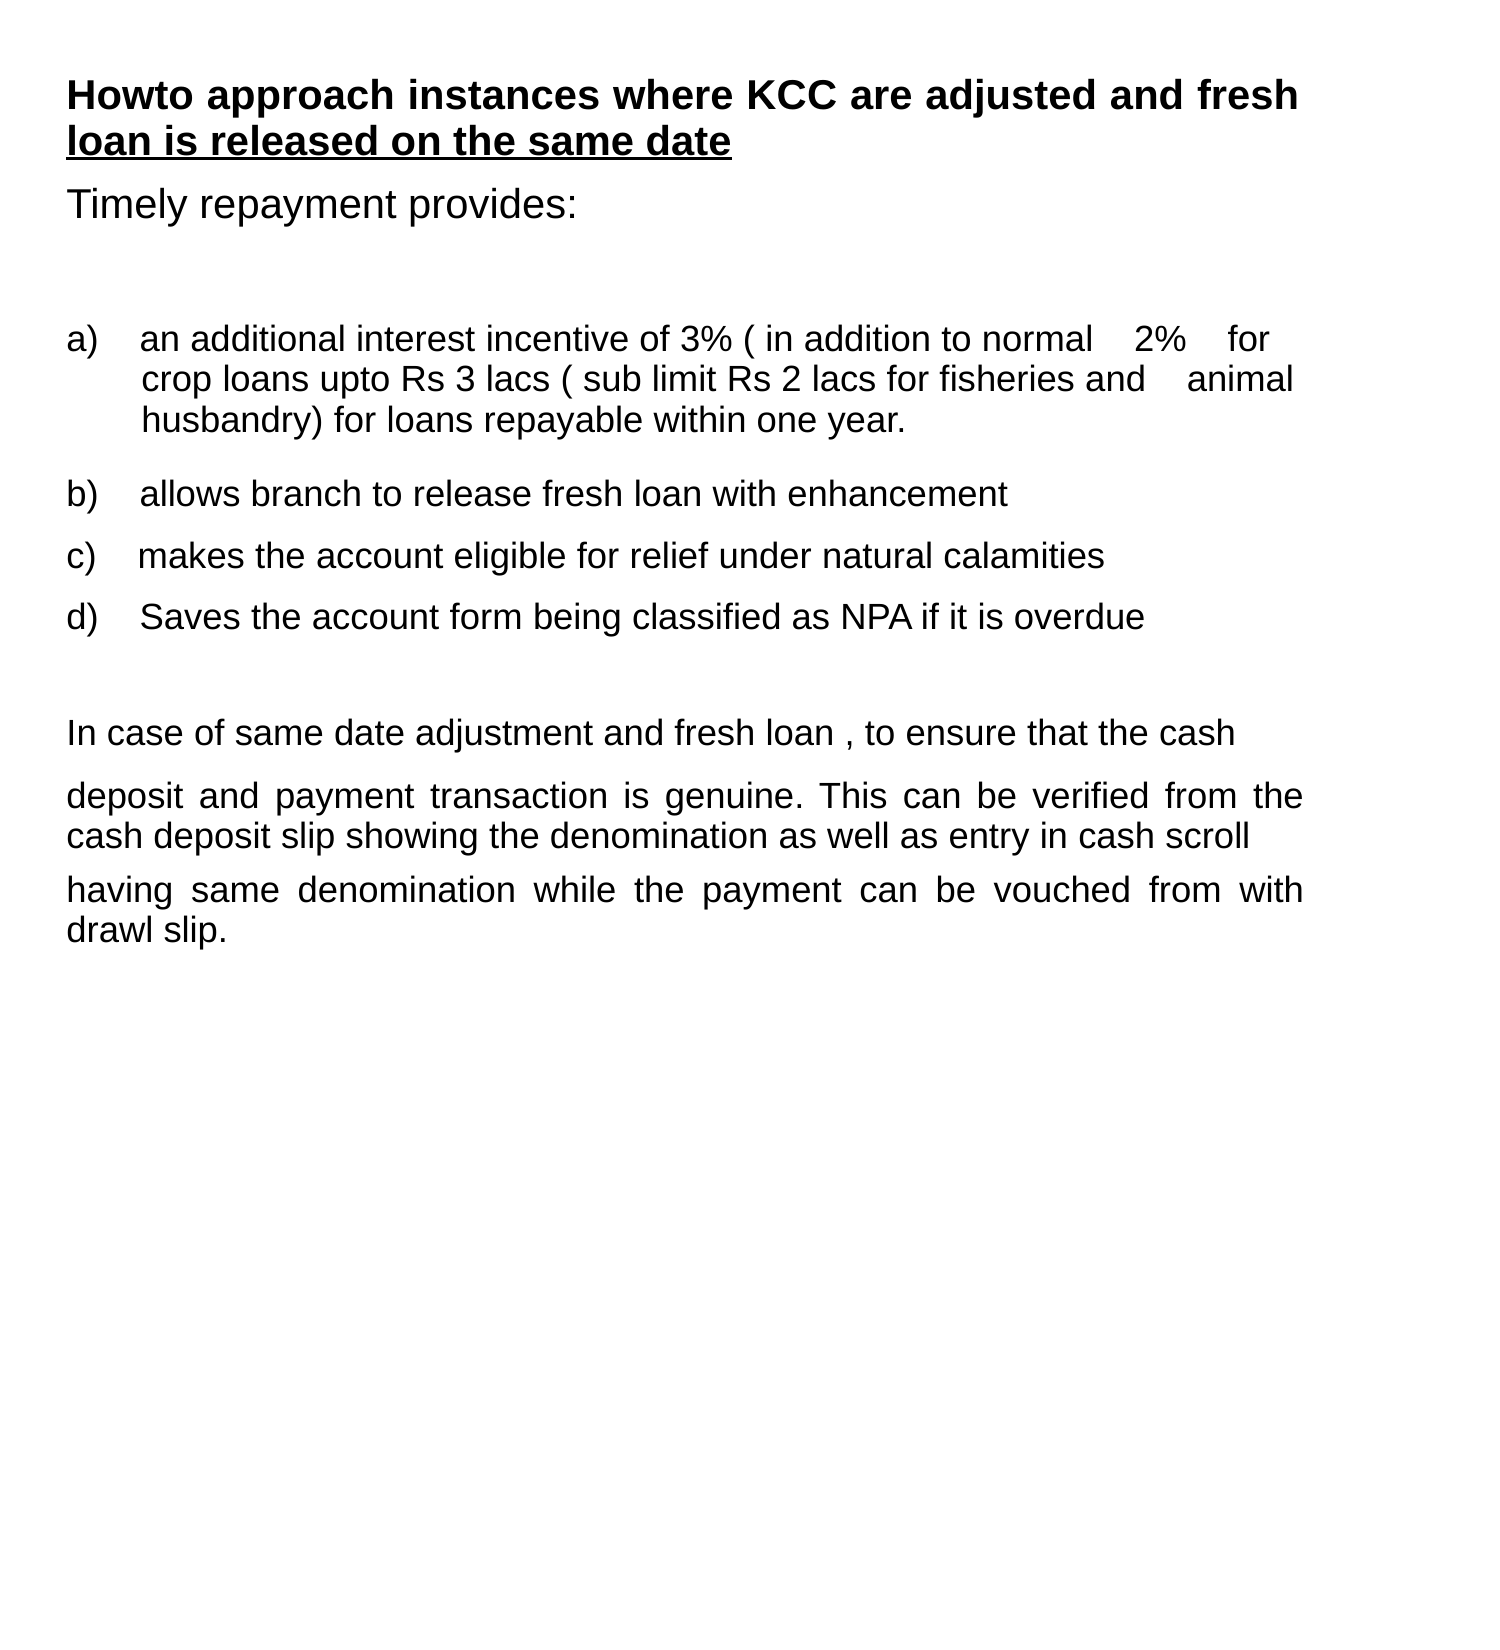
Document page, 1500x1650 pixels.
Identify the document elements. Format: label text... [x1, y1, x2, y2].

text_box a) an additional interest incentive of 3% ( in addition to normal 2% for crop loans upto Rs 3 lacs ( sub limit Rs 2 lacs for fisheries and animal husbandry) for loans repayable within one year. b) allows branch to release fresh loan with enhancement c) makes the account eligible for relief under natural calamities d) Saves the account form being classified as NPA if it is overdue [64, 317, 1313, 627]
text_box In case of same date adjustment and fresh loan , to ensure that the cash deposit and payment transaction is genuine. This can be verified from the cash deposit slip showing the denomination as well as entry in cash scroll having same denomination while the payment can be vouched from with drawl slip. [64, 709, 1313, 957]
text_box Howto approach instances where KCC are adjusted and fresh loan is released on the same date Timely repayment provides: [64, 72, 1300, 231]
